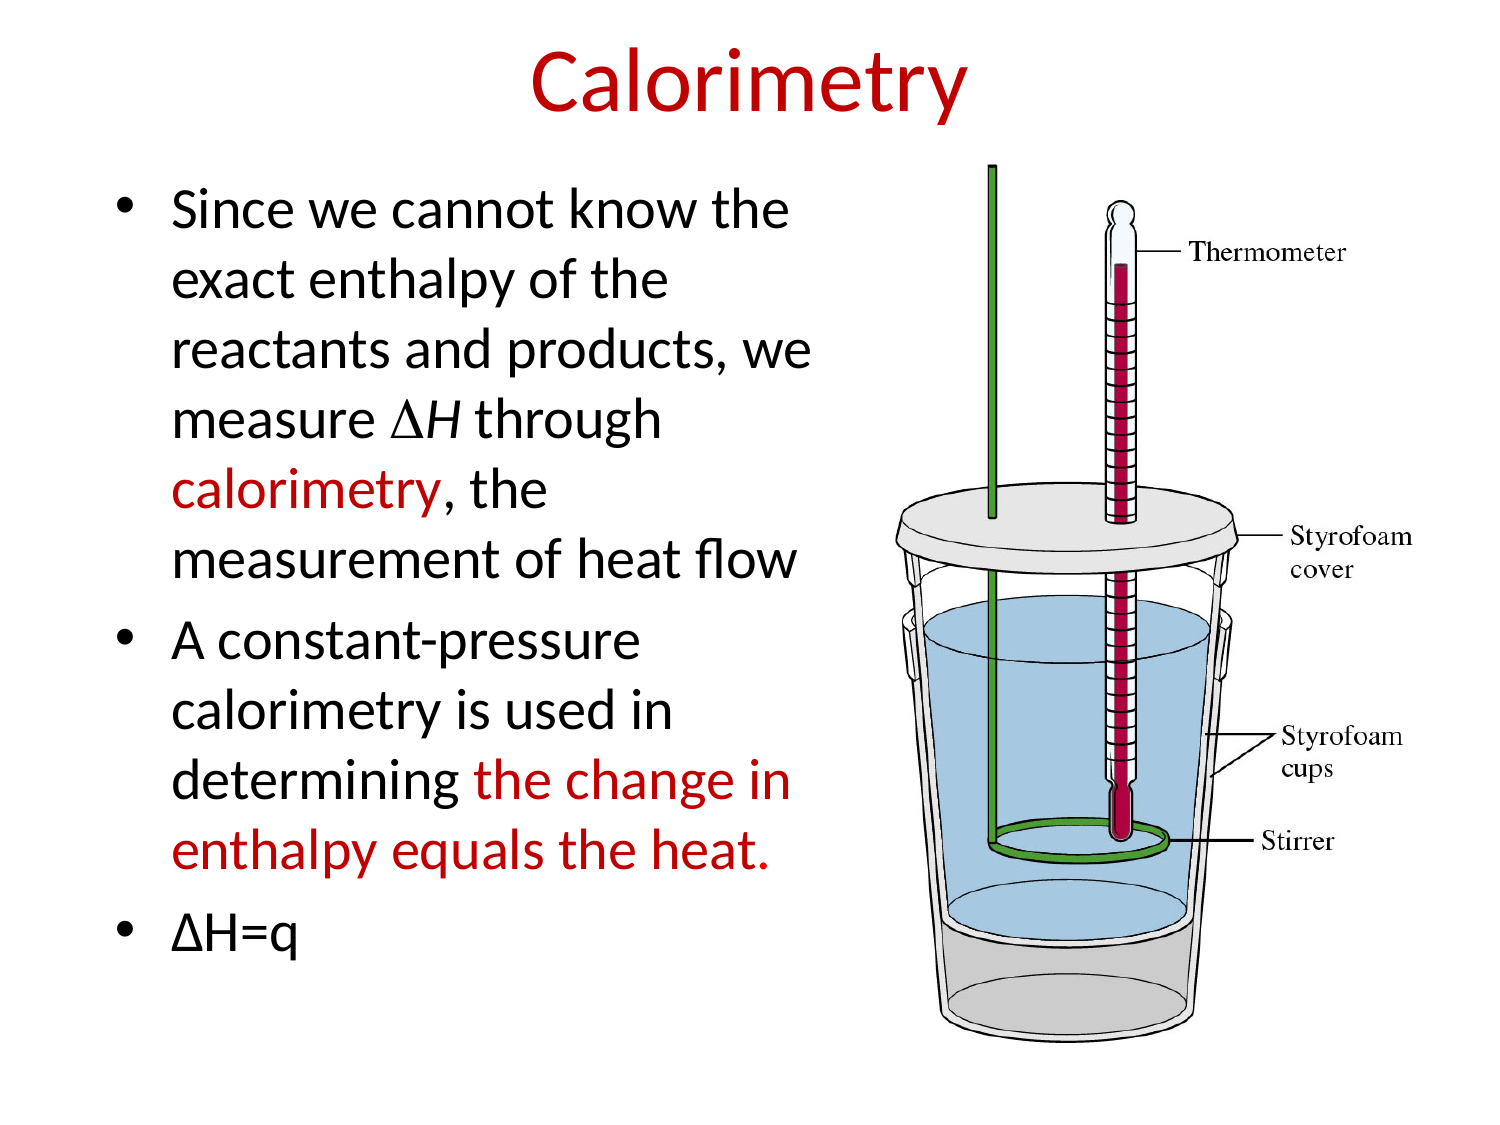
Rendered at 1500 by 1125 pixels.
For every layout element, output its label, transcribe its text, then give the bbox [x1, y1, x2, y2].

text_box Calorimetry [112, 12, 1388, 162]
text_box Since we cannot know the exact enthalpy of the reactants and products, we measure H through calorimetry, the measurement of heat flow A constant-pressure calorimetry is used in determining the change in enthalpy equals the heat. ∆H=q [99, 162, 850, 1038]
picture [855, 125, 1452, 1083]
